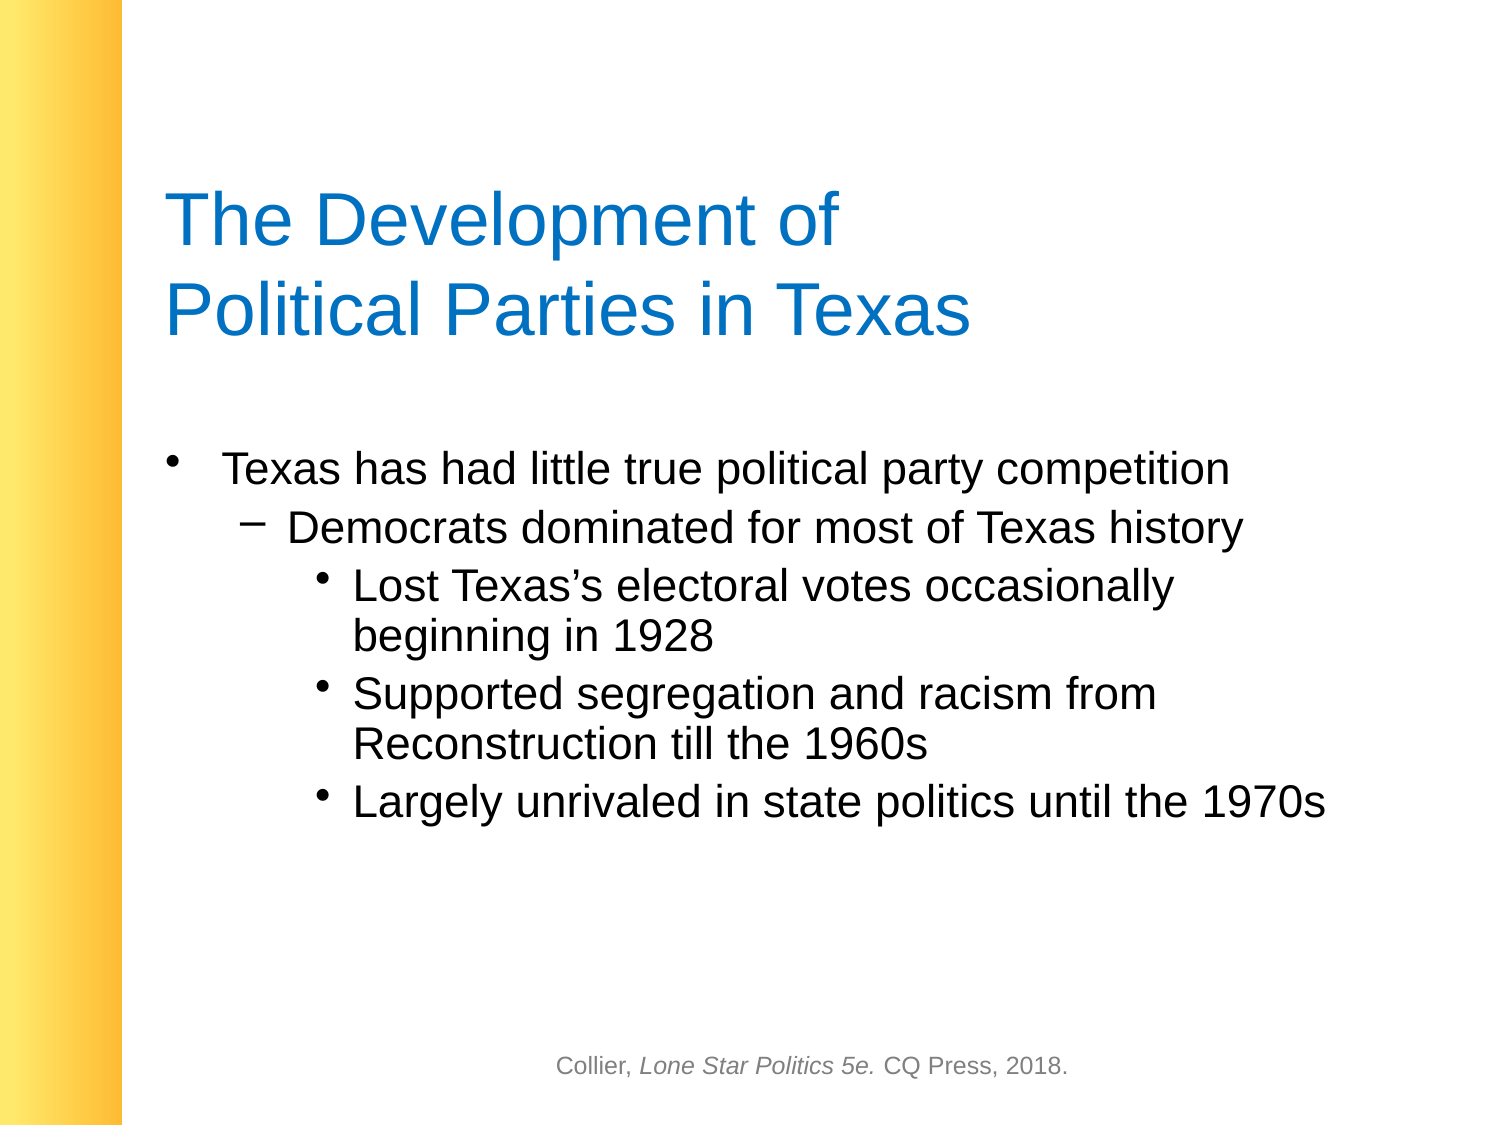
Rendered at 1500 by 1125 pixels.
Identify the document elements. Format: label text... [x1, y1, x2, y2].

list Texas has had little true political party competition Democrats dominated for most of Texas history Lost Texas’s electoral votes occasionally beginning in 1928 Supported segregation and racism from Reconstruction till the 1960s Largely unrivaled in state politics until the 1970s [150, 437, 1350, 888]
title The Development of Political Parties in Texas [150, 162, 1463, 350]
picture [0, 0, 1500, 1125]
text_box Collier, Lone Star Politics 5e. CQ Press, 2018. [525, 1042, 1100, 1087]
